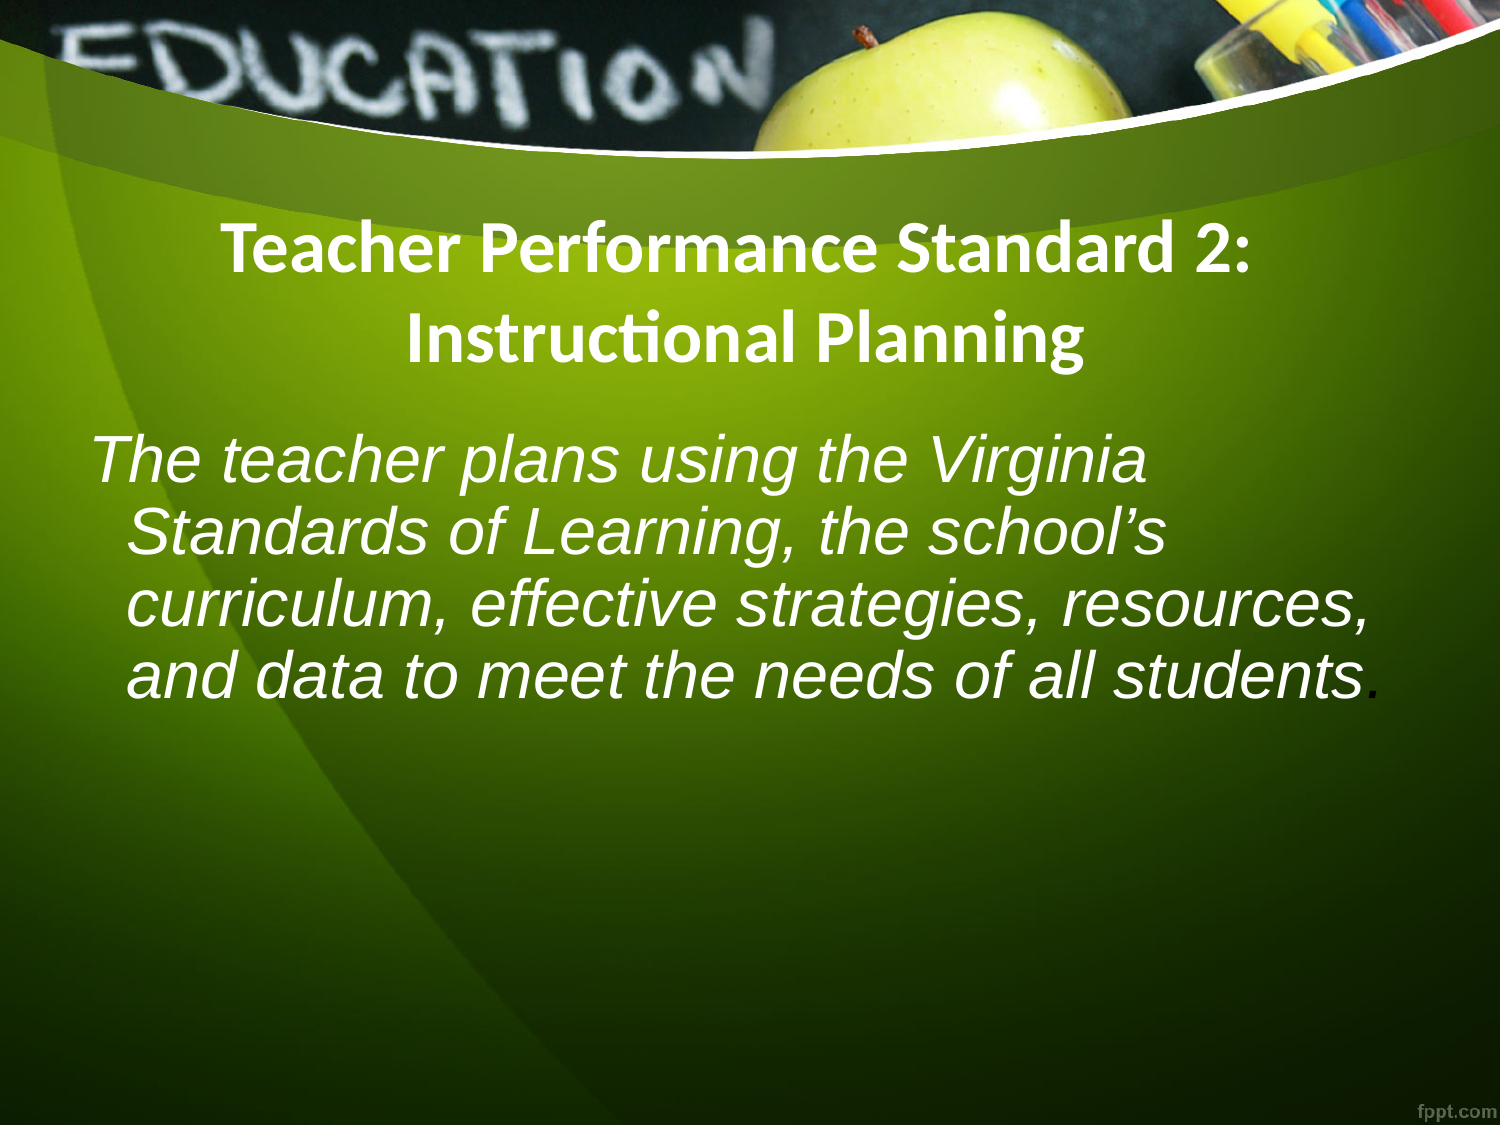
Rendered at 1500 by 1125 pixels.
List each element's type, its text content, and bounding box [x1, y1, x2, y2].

text_box Teacher Performance Standard 2: Instructional Planning [108, 99, 1384, 265]
picture [0, 0, 1500, 1125]
text_box The teacher plans using the Virginia Standards of Learning, the school’s curriculum, effective strategies, resources, and data to meet the needs of all students. [73, 265, 1455, 891]
